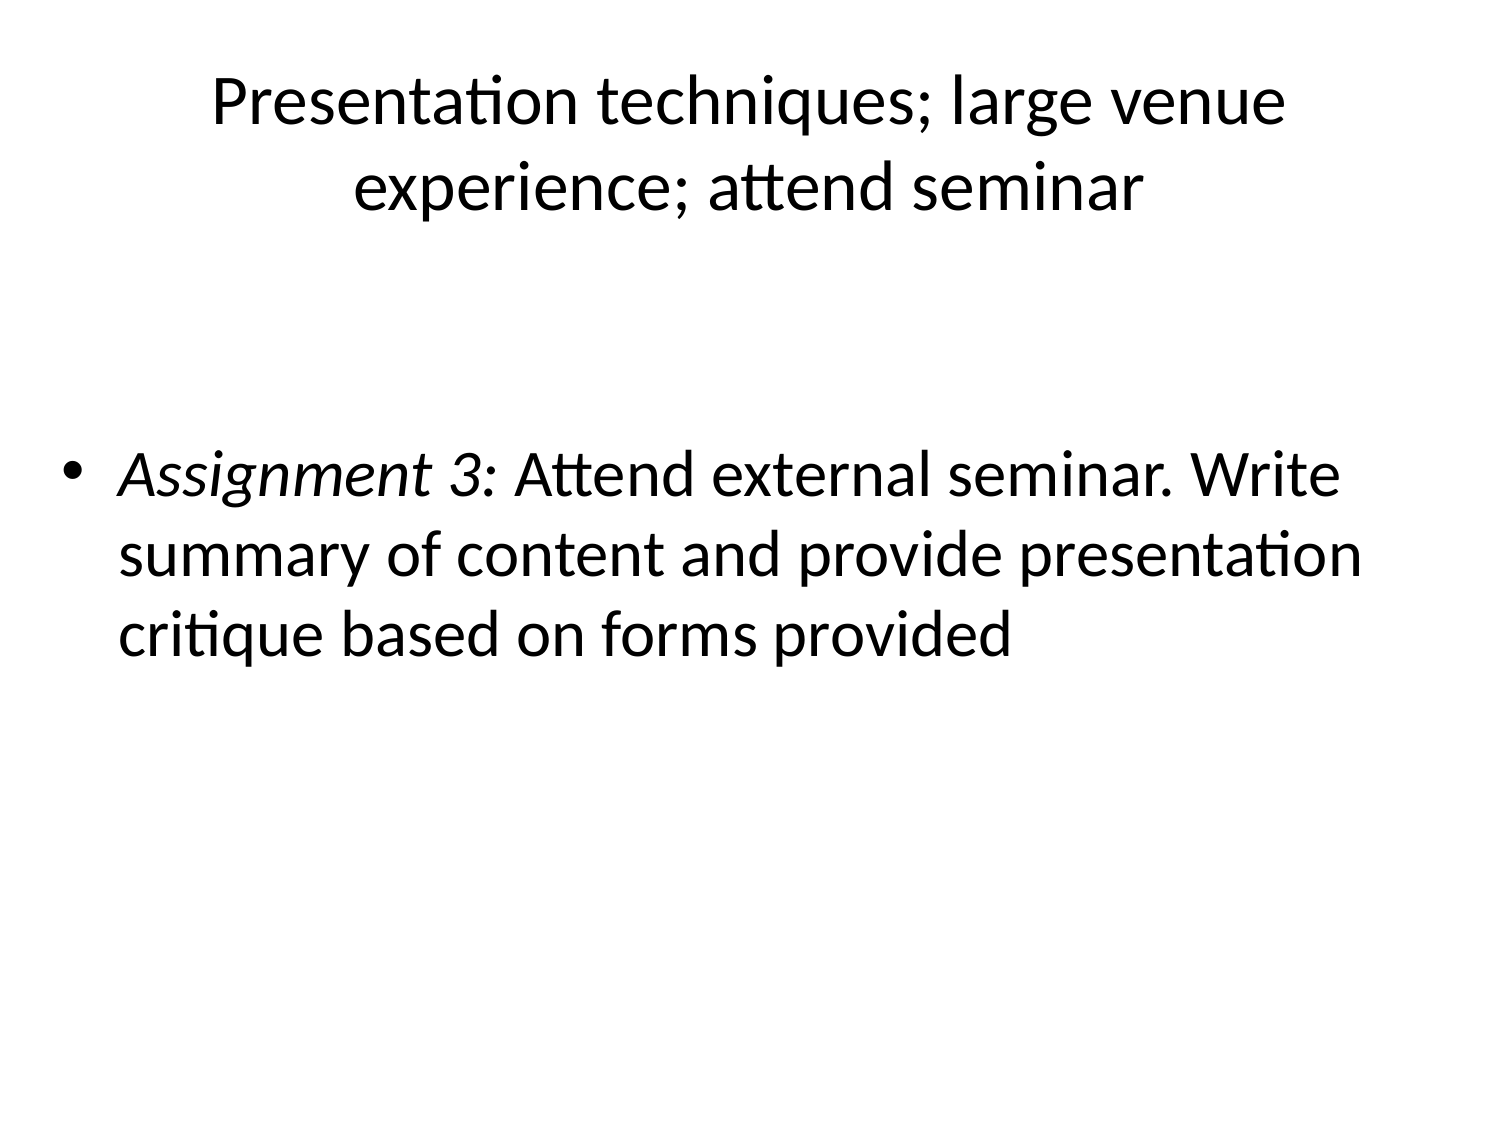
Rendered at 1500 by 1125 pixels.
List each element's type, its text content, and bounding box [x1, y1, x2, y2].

list Assignment 3: Attend external seminar. Write summary of content and provide presentation critique based on forms provided [46, 421, 1397, 711]
title Presentation techniques; large venue experience; attend seminar [75, 45, 1425, 233]
